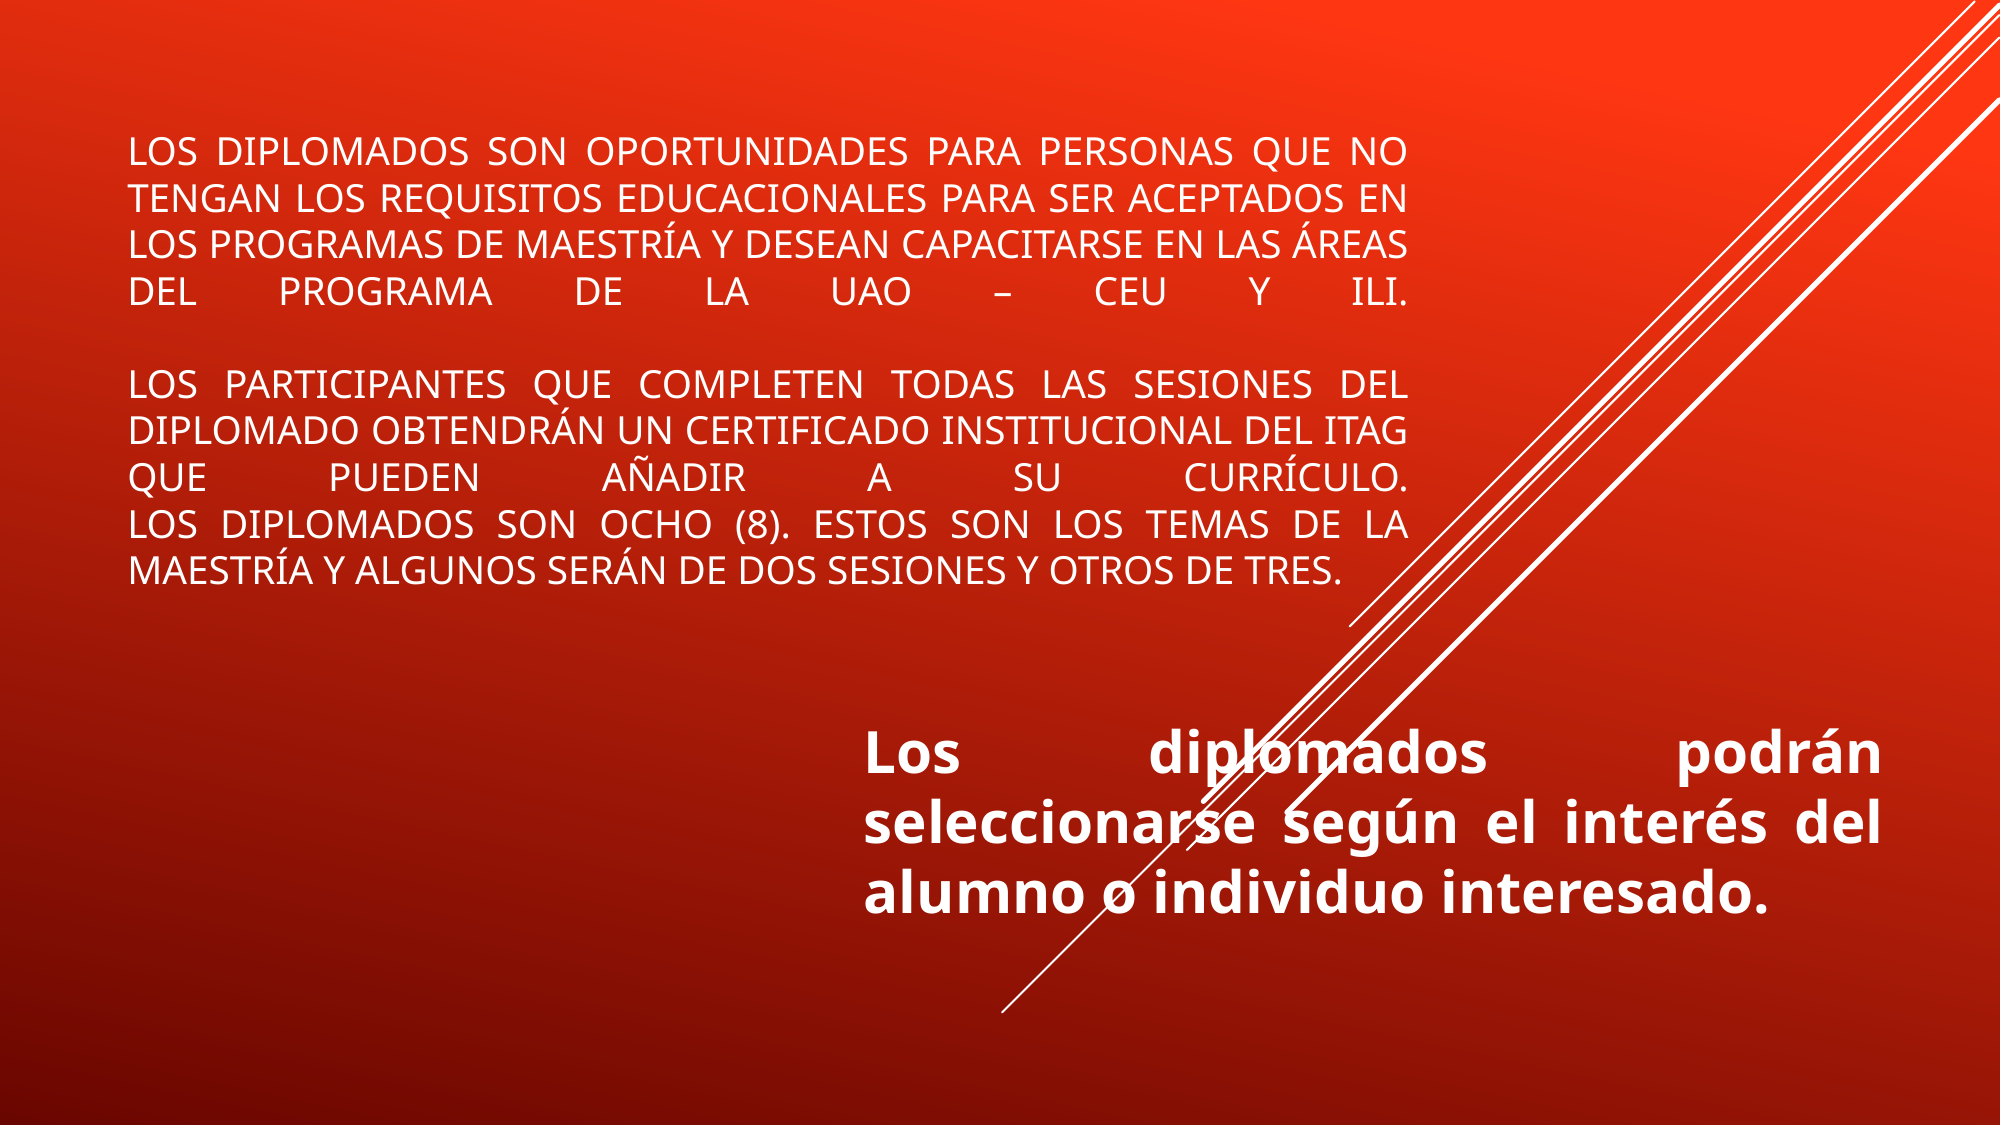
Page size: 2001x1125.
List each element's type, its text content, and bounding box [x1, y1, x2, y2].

title Los diplomados son oportunidades para personas que no tengan los requisitos educacionales para ser aceptados en los programas DE MAESTRÍA y desean capacitarse en las áreas del programa DE LA UAO – CEU Y ILI. LOS PARTICIPANTES QUE COMPLETEN TODAS LAS SESIONES DEL DIPLOMADO Obtendrán un certificado institucional del itag que pueden añadir a su currículo. Los diplomados son ocho (8). Estos son los temas de la maestría y algunos serán de dos sesiones y otros de tres. [112, 112, 1425, 600]
subtitle Los diplomados podrán seleccionarse según el interés del alumno o individuo interesado. [848, 707, 1899, 1027]
